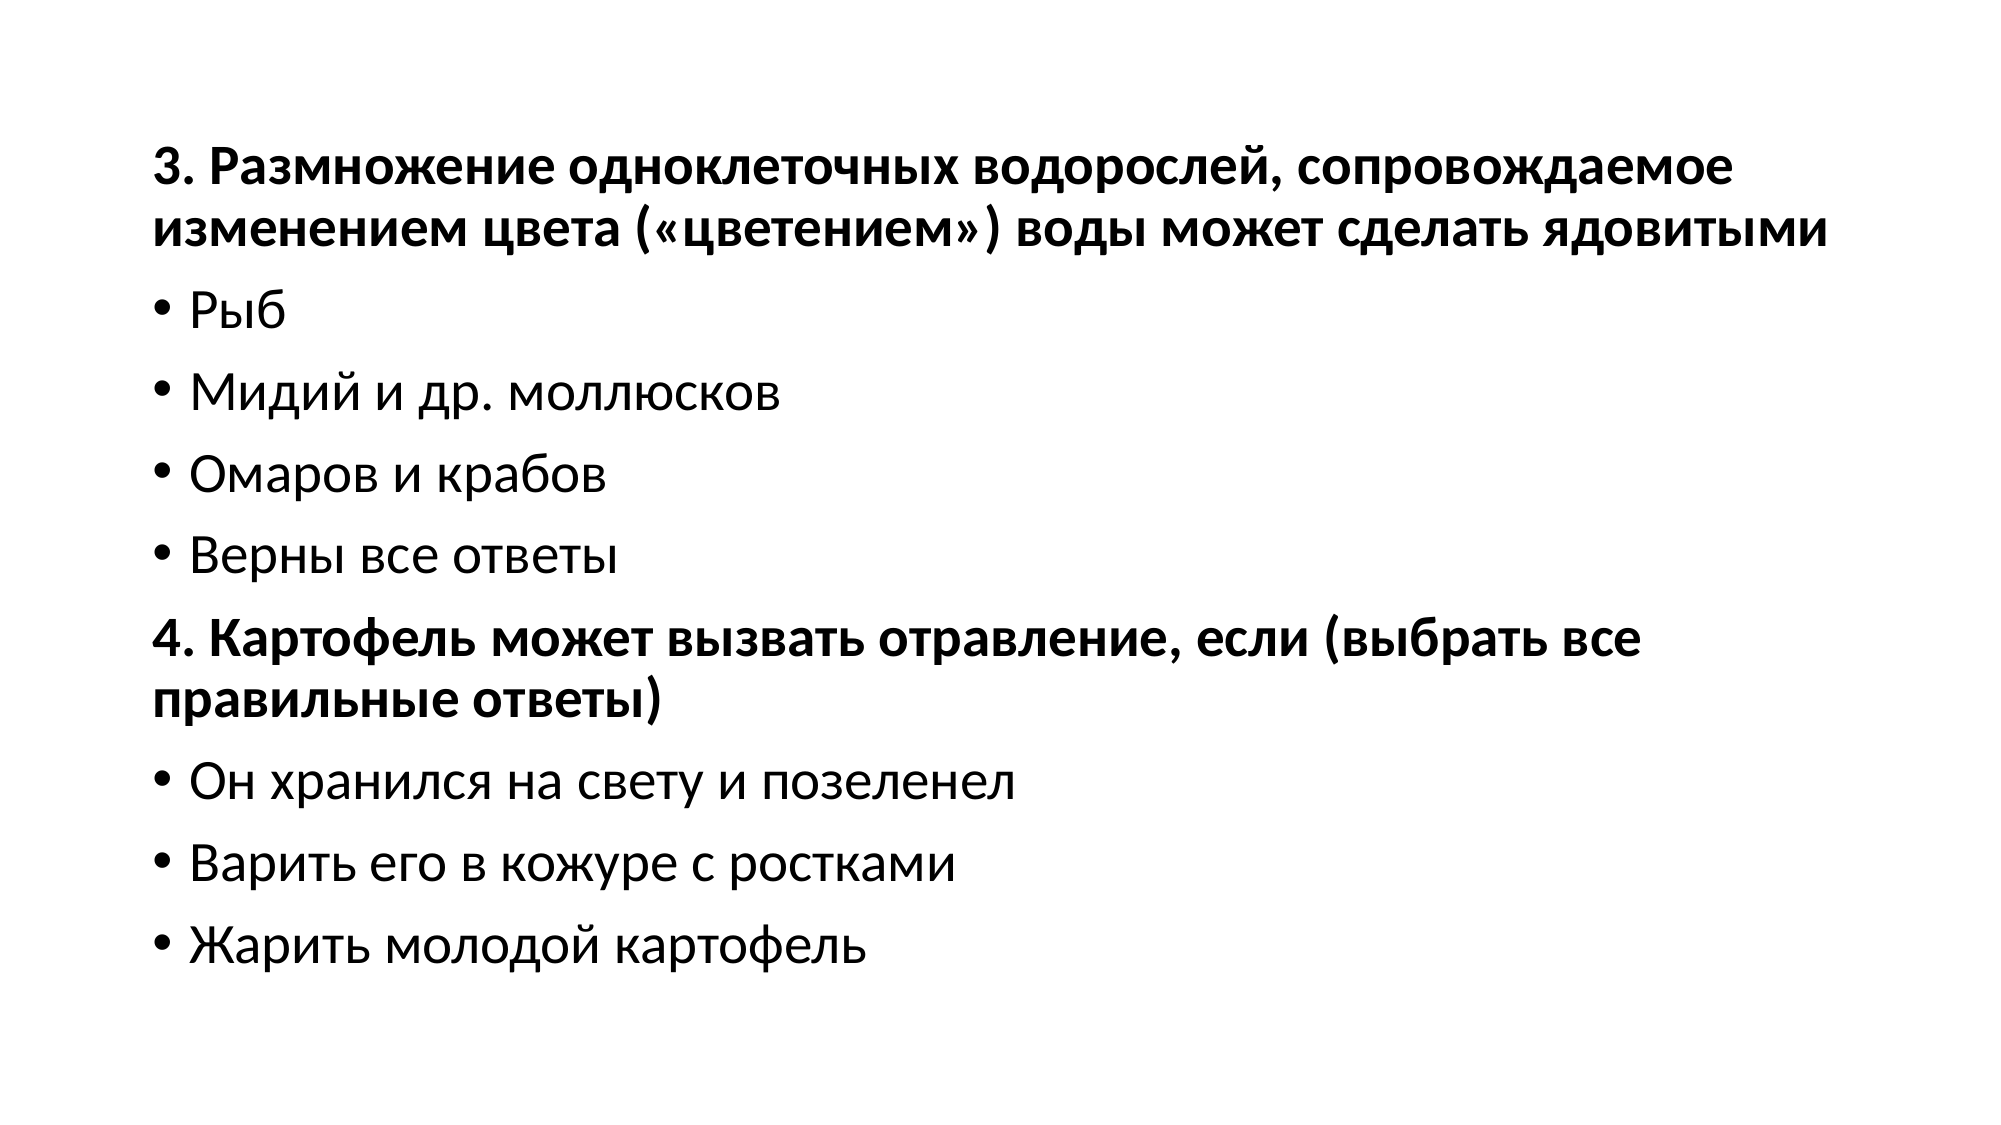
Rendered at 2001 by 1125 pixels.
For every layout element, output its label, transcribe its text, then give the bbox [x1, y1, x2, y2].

list 3. Размножение одноклеточных водорослей, сопровождаемое изменением цвета («цветением») воды может сделать ядовитыми Рыб Мидий и др. моллюсков Омаров и крабов Верны все ответы 4. Картофель может вызвать отравление, если (выбрать все правильные ответы) Он хранился на свету и позеленел Варить его в кожуре с ростками Жарить молодой картофель [137, 127, 1863, 1014]
